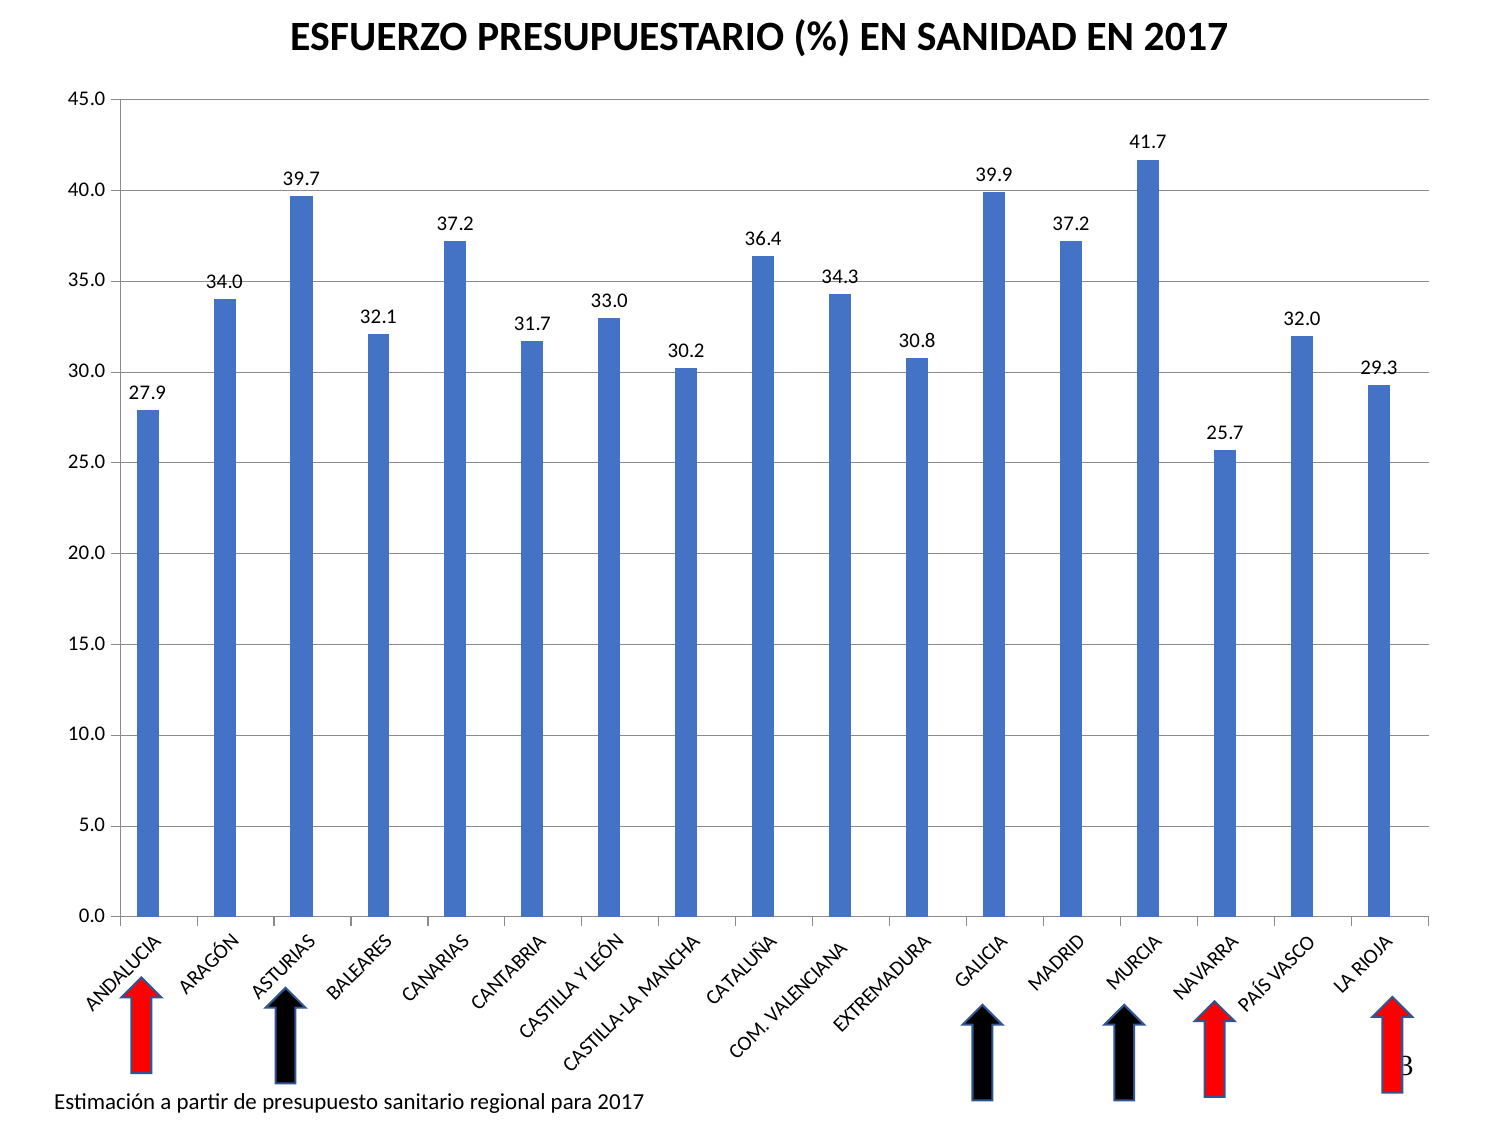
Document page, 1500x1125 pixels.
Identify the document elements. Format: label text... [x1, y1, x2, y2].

text_box Estimación a partir de presupuesto sanitario regional para 2017 [39, 1101, 1457, 1122]
text_box ESFUERZO PRESUPUESTARIO (%) EN SANIDAD EN 2017 [100, 1, 1429, 67]
chart [39, 68, 1457, 1101]
